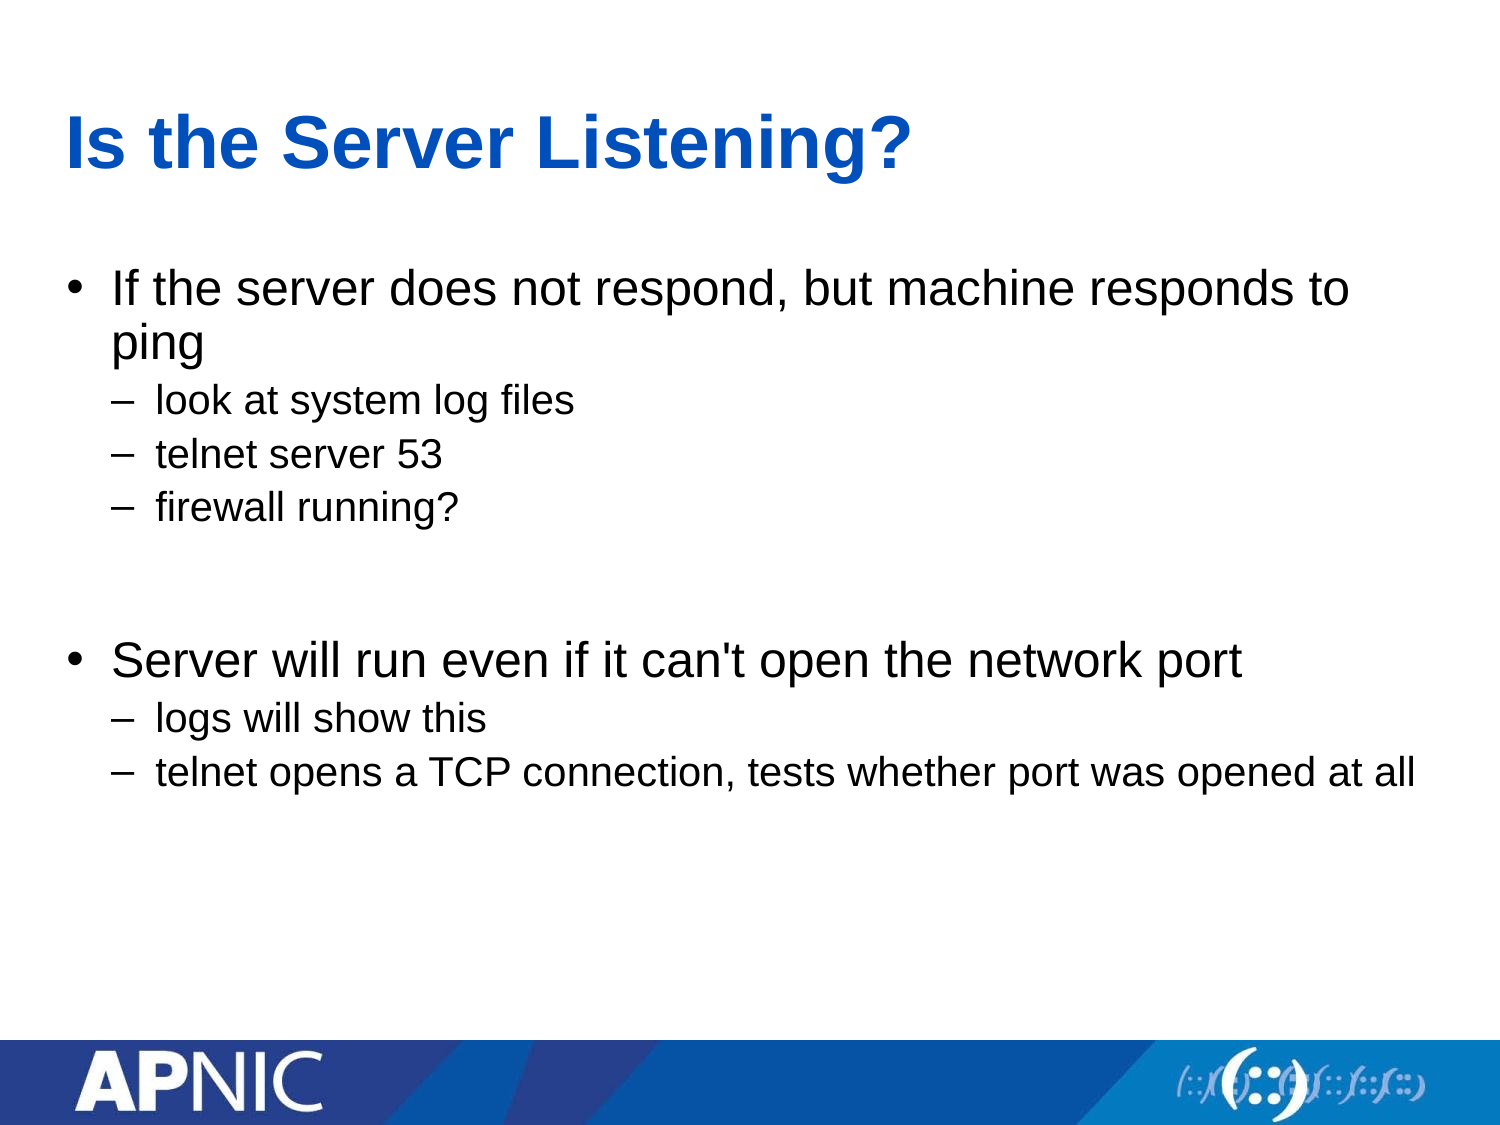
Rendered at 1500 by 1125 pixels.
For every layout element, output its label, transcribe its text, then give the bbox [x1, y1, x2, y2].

title Is the Server Listening? [64, 45, 1436, 233]
list If the server does not respond, but machine responds to ping look at system log files telnet server 53 firewall running? Server will run even if it can't open the network port logs will show this telnet opens a TCP connection, tests whether port was opened at all [66, 262, 1437, 1012]
picture [0, 1040, 1500, 1125]
